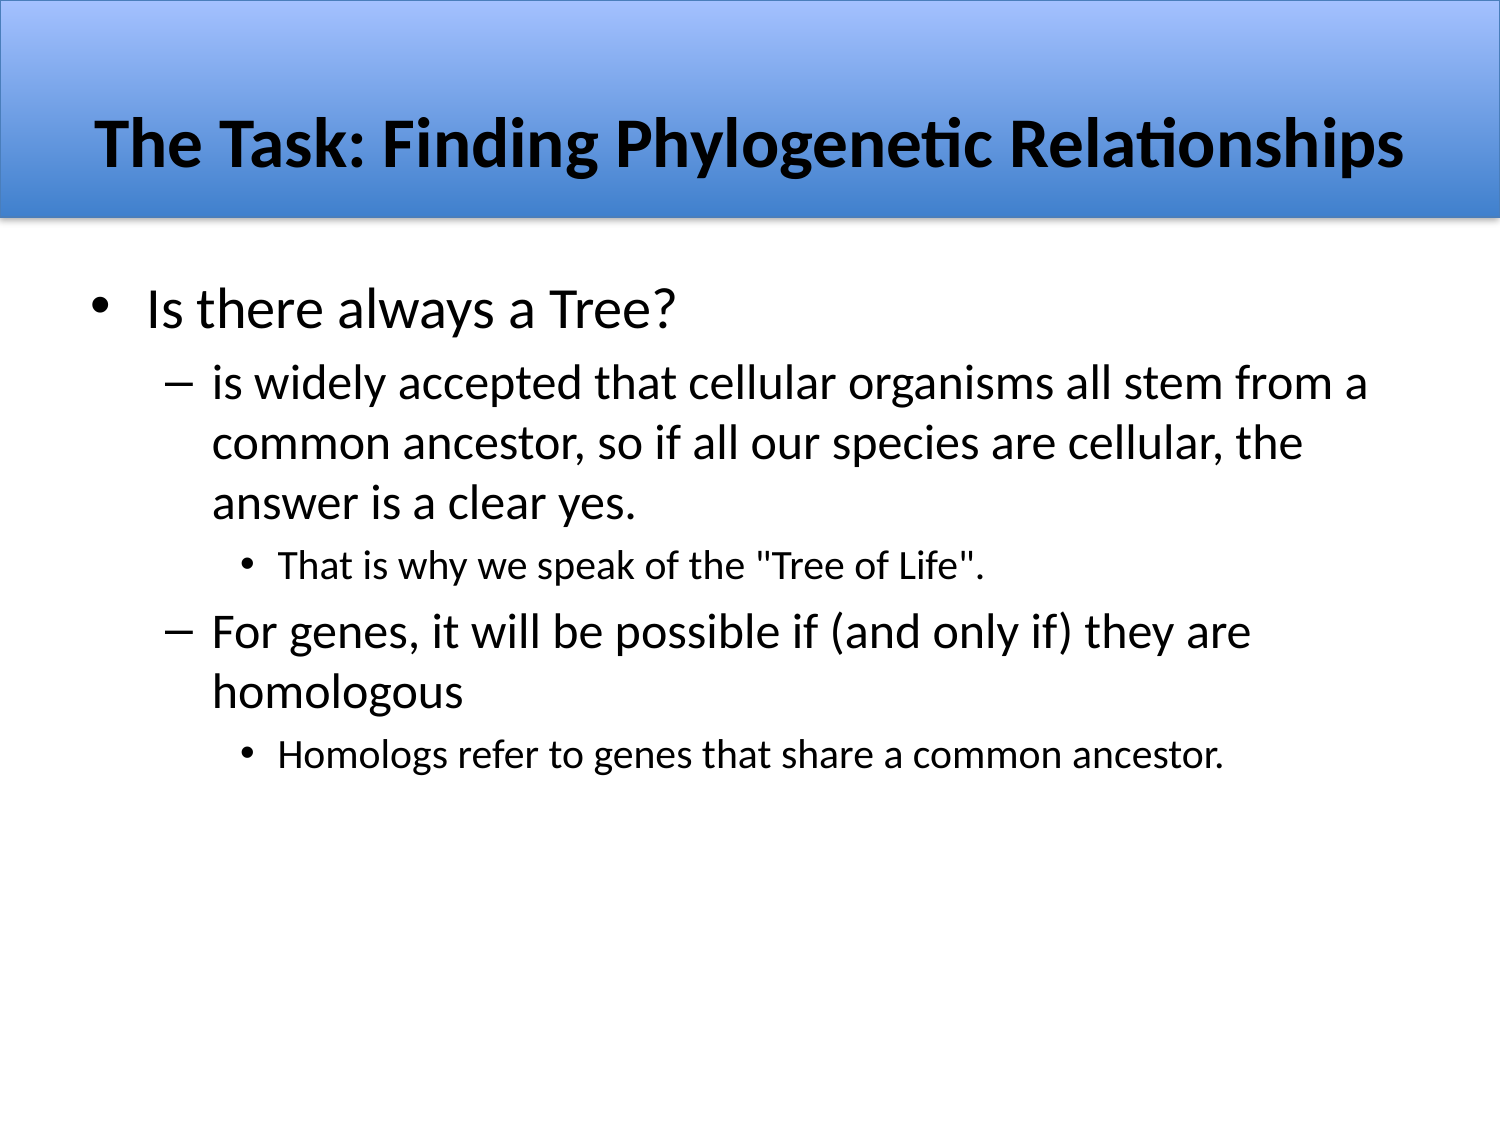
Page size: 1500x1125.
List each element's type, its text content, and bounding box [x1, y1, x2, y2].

list Is there always a Tree? is widely accepted that cellular organisms all stem from a common ancestor, so if all our species are cellular, the answer is a clear yes. That is why we speak of the "Tree of Life". For genes, it will be possible if (and only if) they are homologous Homologs refer to genes that share a common ancestor. [75, 262, 1425, 1005]
title The Task: Finding Phylogenetic Relationships [75, 45, 1425, 233]
